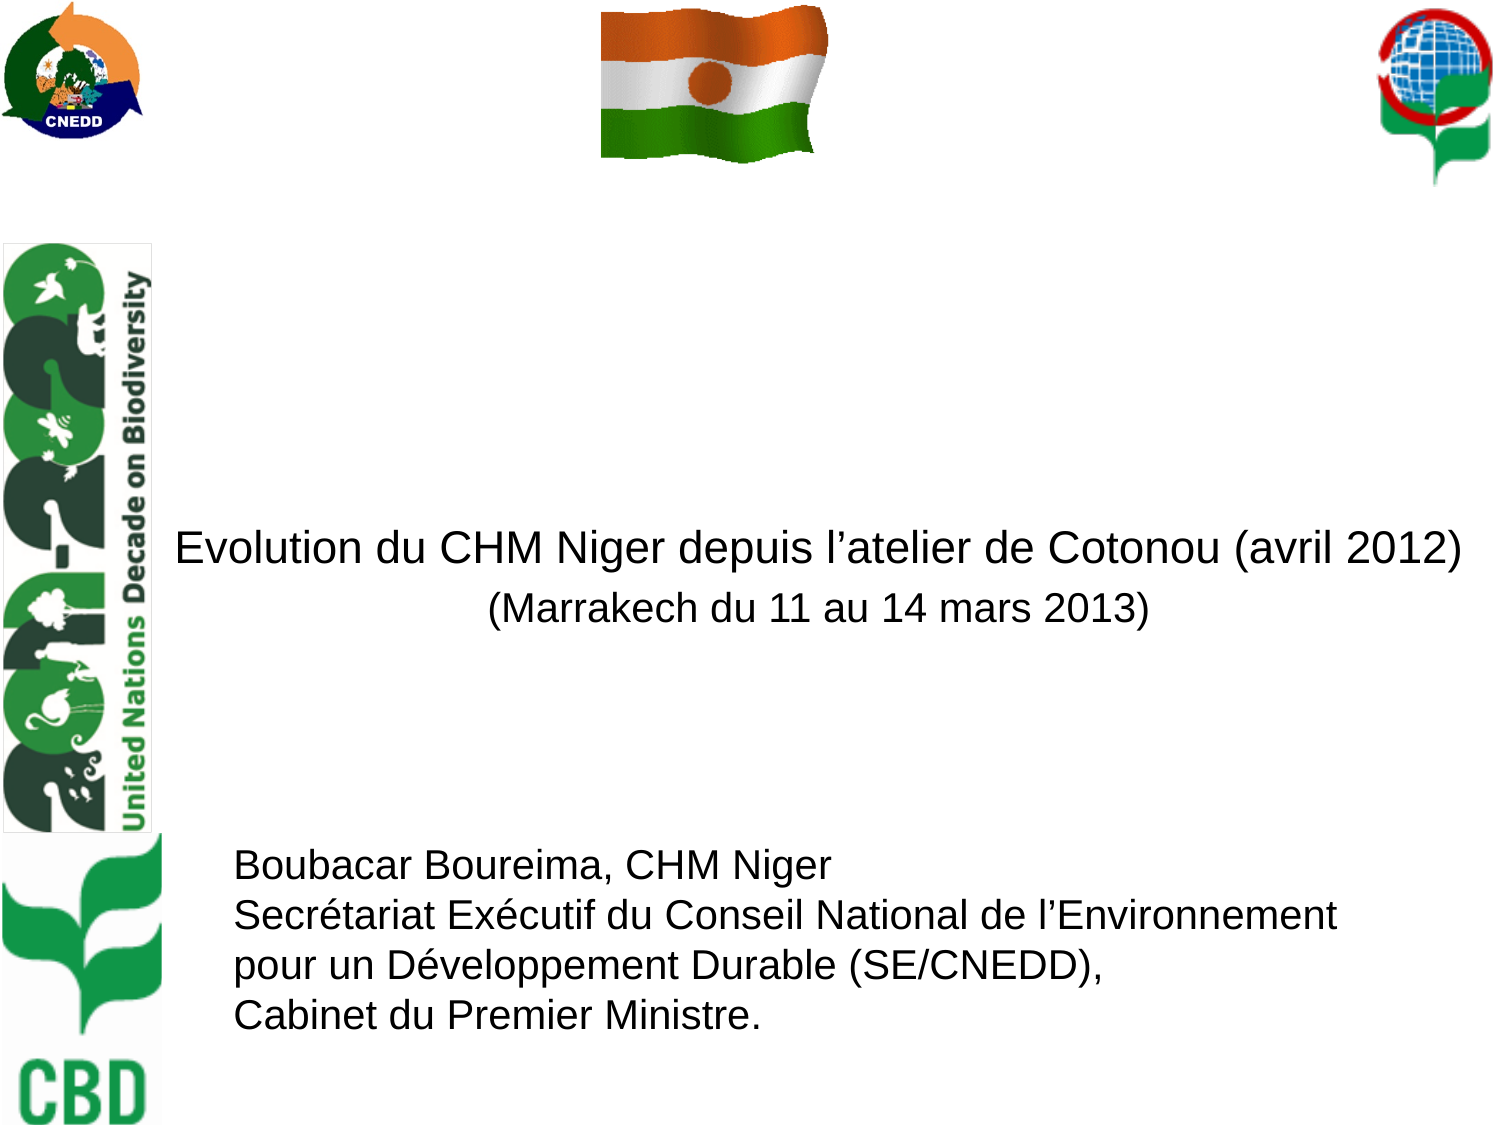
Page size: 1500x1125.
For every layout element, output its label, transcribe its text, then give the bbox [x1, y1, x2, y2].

text_box Boubacar Boureima, CHM Niger Secrétariat Exécutif du Conseil National de l’Environnement pour un Développement Durable (SE/CNEDD), Cabinet du Premier Ministre. [218, 830, 1412, 1118]
title Evolution du CHM Niger depuis l’atelier de Cotonou (avril 2012) (Marrakech du 11 au 14 mars 2013) [158, 481, 1495, 669]
picture [1, 242, 162, 1125]
picture [1375, 6, 1495, 187]
picture [594, 0, 833, 172]
picture [0, 0, 145, 141]
